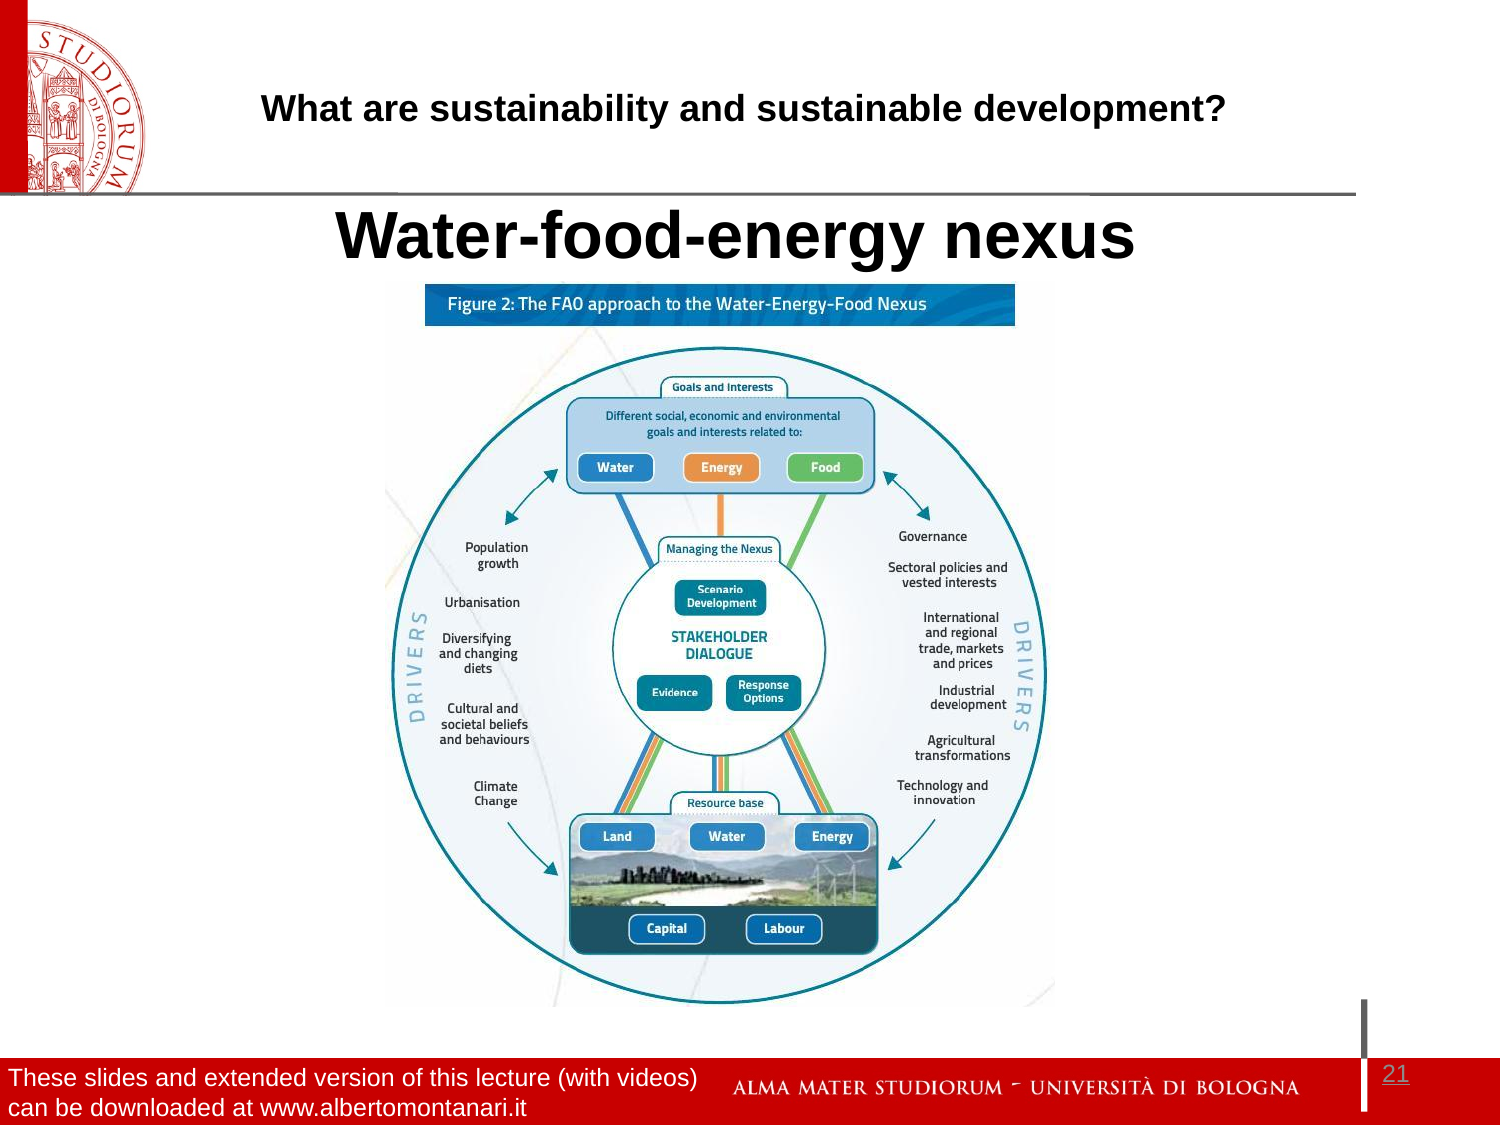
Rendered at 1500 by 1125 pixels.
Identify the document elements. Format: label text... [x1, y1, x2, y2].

text_box Water-food-energy nexus [124, 184, 1348, 280]
slide_number 21 [1074, 1042, 1425, 1103]
picture [28, 16, 151, 192]
picture [384, 280, 1055, 1007]
picture [0, 1058, 1500, 1125]
